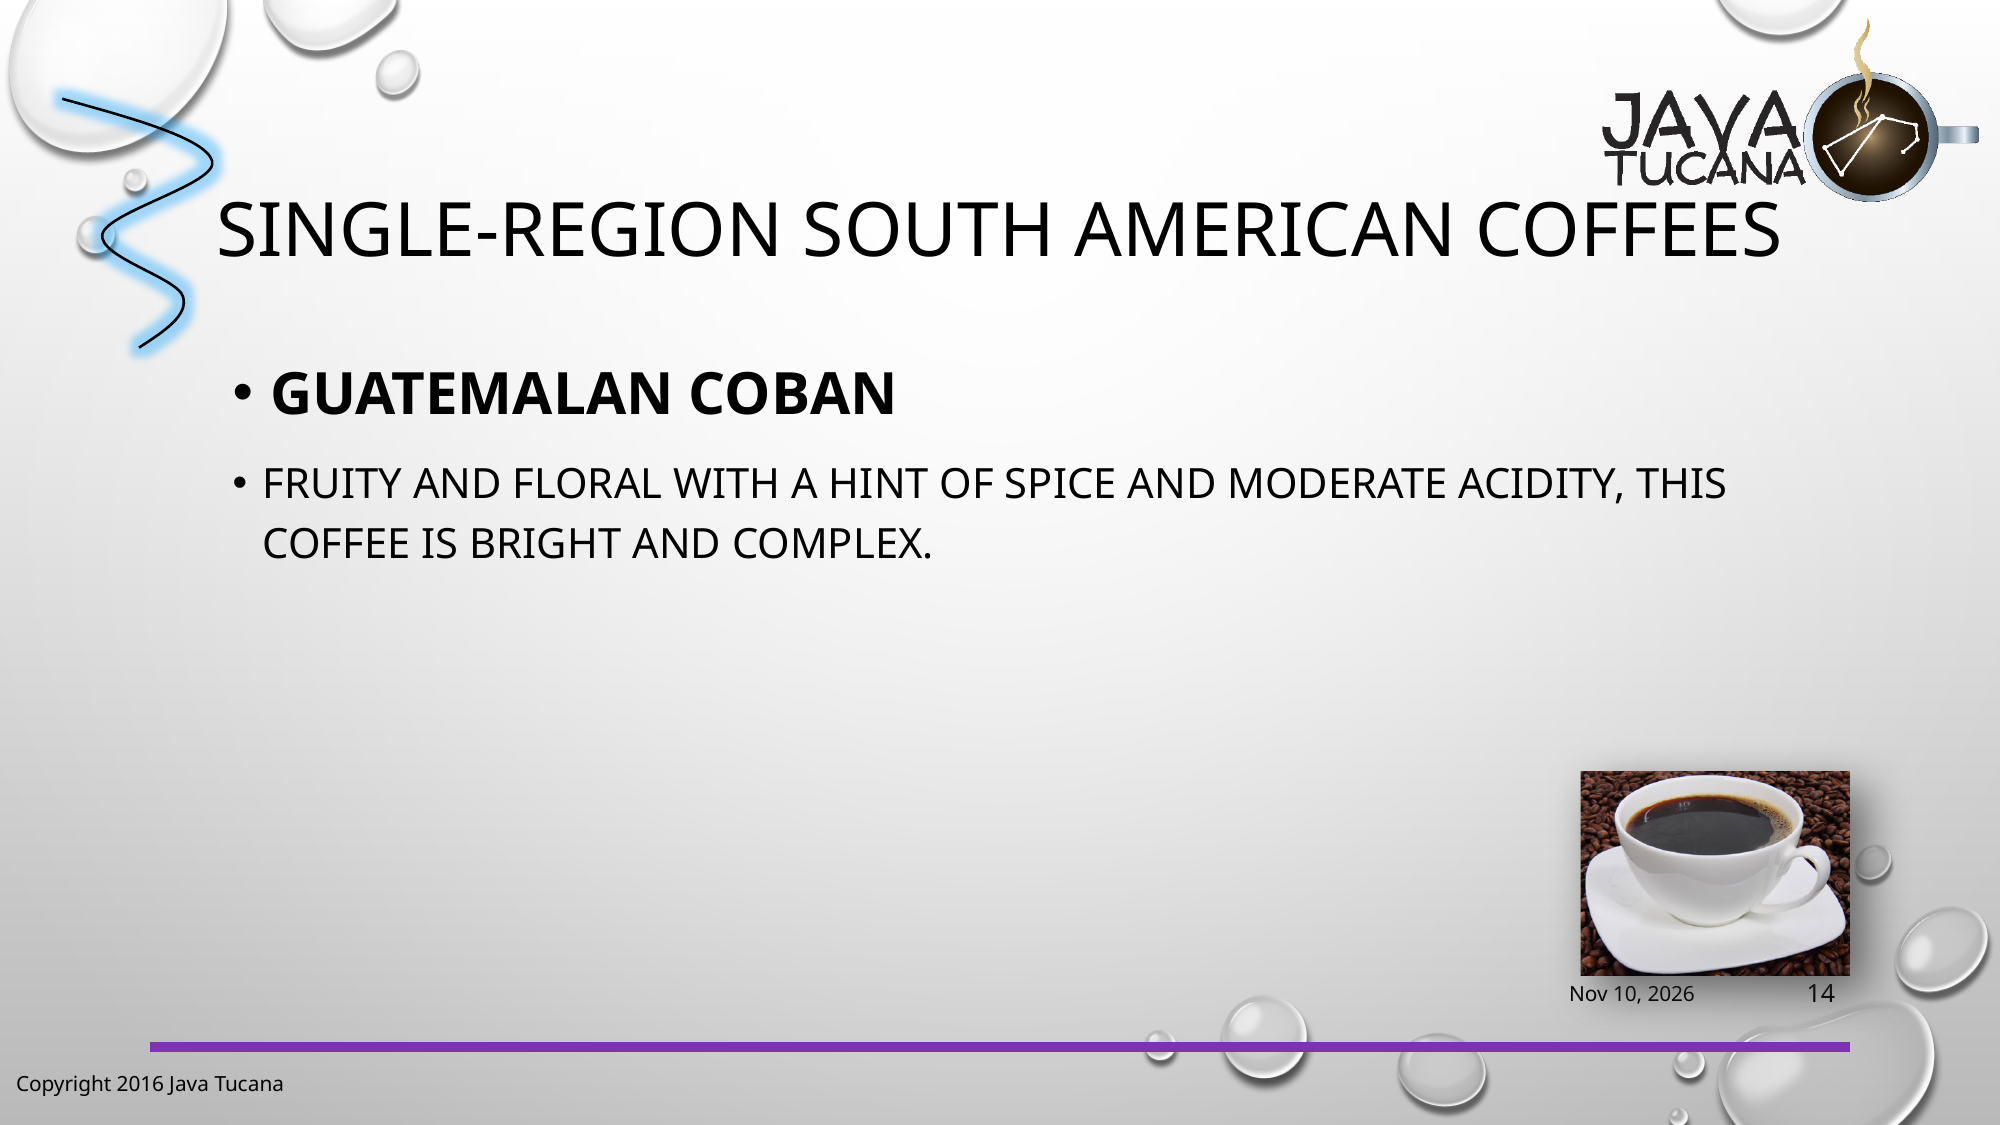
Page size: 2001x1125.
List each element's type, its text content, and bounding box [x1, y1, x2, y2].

slide_number 25-May-16 [1259, 965, 1710, 1025]
list Guatemalan Coban Fruity and floral with a hint of spice and moderate acidity, this coffee is bright and complex. [217, 334, 1793, 995]
title Single-region South American coffees [149, 101, 1851, 364]
footer Copyright 2016 Java Tucana [1, 1055, 1096, 1116]
picture [0, 0, 2000, 1125]
slide_number 14 [1724, 965, 1851, 1025]
